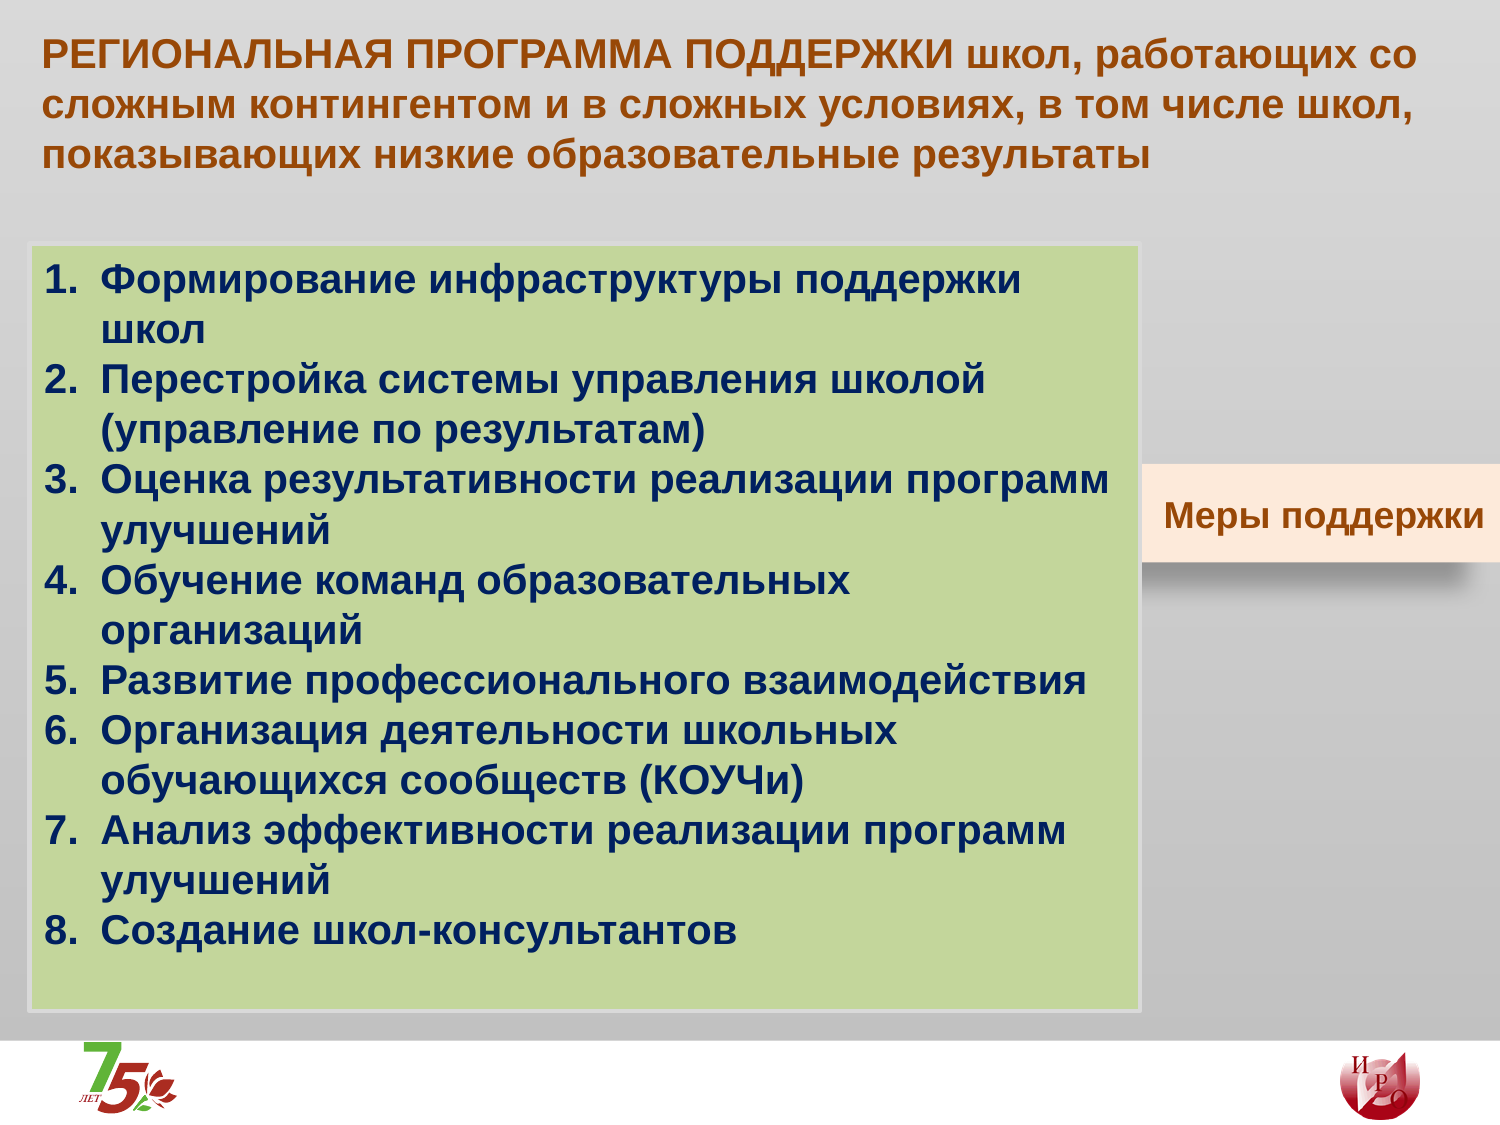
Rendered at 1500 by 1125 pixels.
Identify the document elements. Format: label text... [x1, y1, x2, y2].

list РЕГИОНАЛЬНАЯ ПРОГРАММА ПОДДЕРЖКИ школ, работающих со сложным контингентом и в сложных условиях, в том числе школ, показывающих низкие образовательные результаты [26, 18, 1492, 244]
picture [1340, 1040, 1420, 1120]
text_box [29, 243, 1500, 1012]
